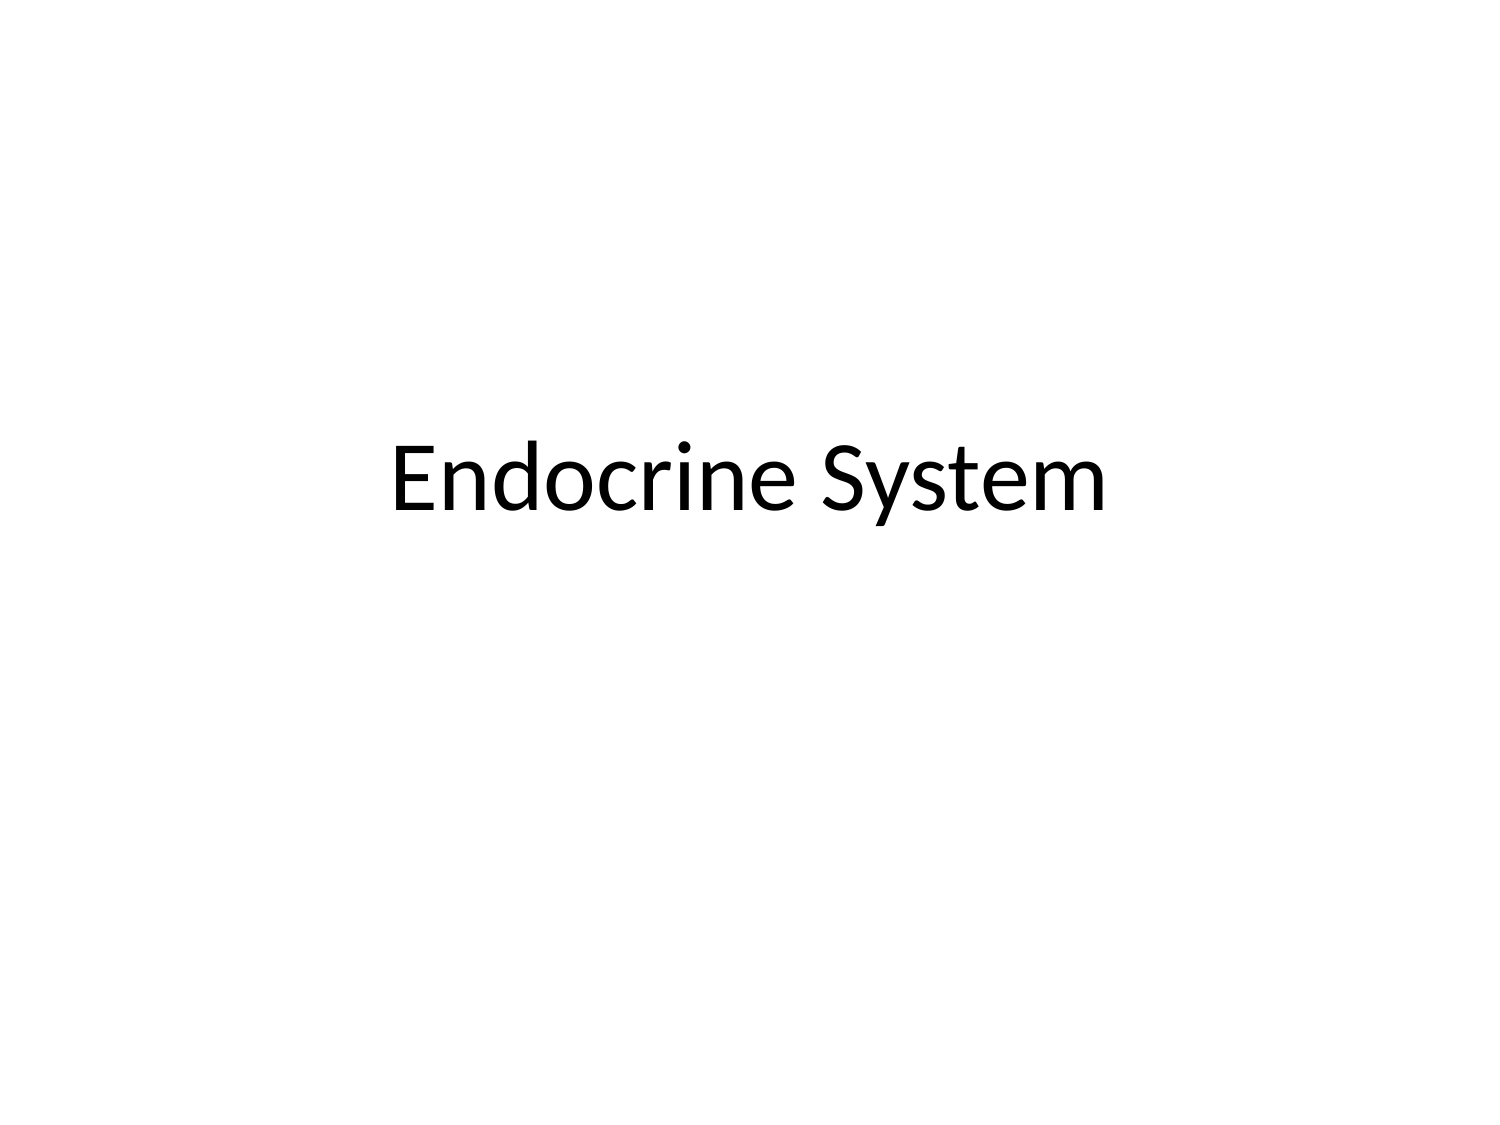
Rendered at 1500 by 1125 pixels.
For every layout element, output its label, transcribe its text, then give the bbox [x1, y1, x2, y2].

title Endocrine System [112, 349, 1388, 591]
